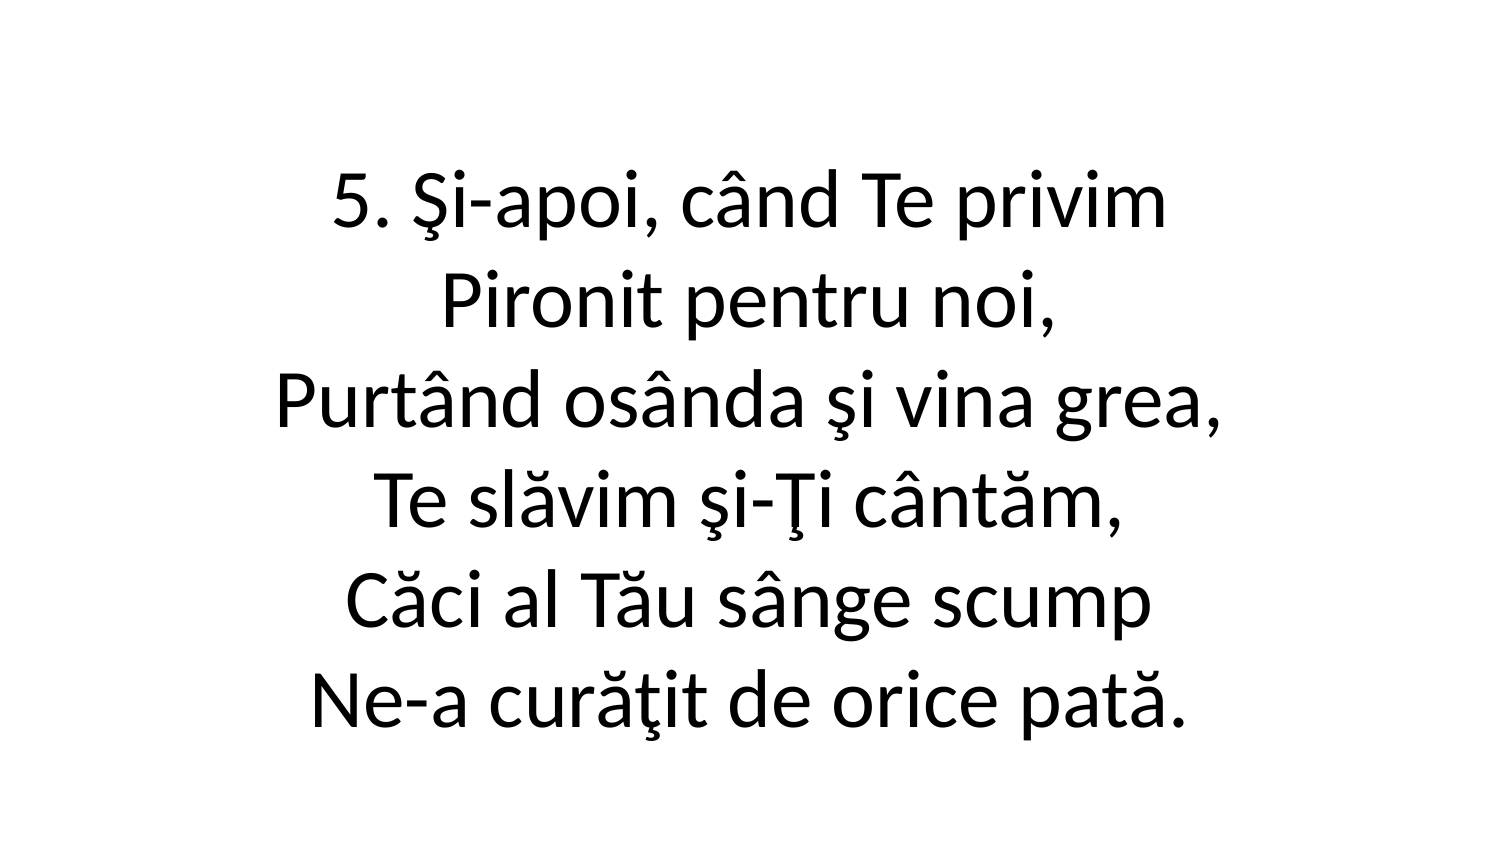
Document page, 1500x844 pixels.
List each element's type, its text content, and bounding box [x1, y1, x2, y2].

text_box 5. Şi-apoi, când Te privim Pironit pentru noi, Purtând osânda şi vina grea, Te slăvim şi-Ţi cântăm, Căci al Tău sânge scump Ne-a curăţit de orice pată. [259, 92, 1240, 752]
